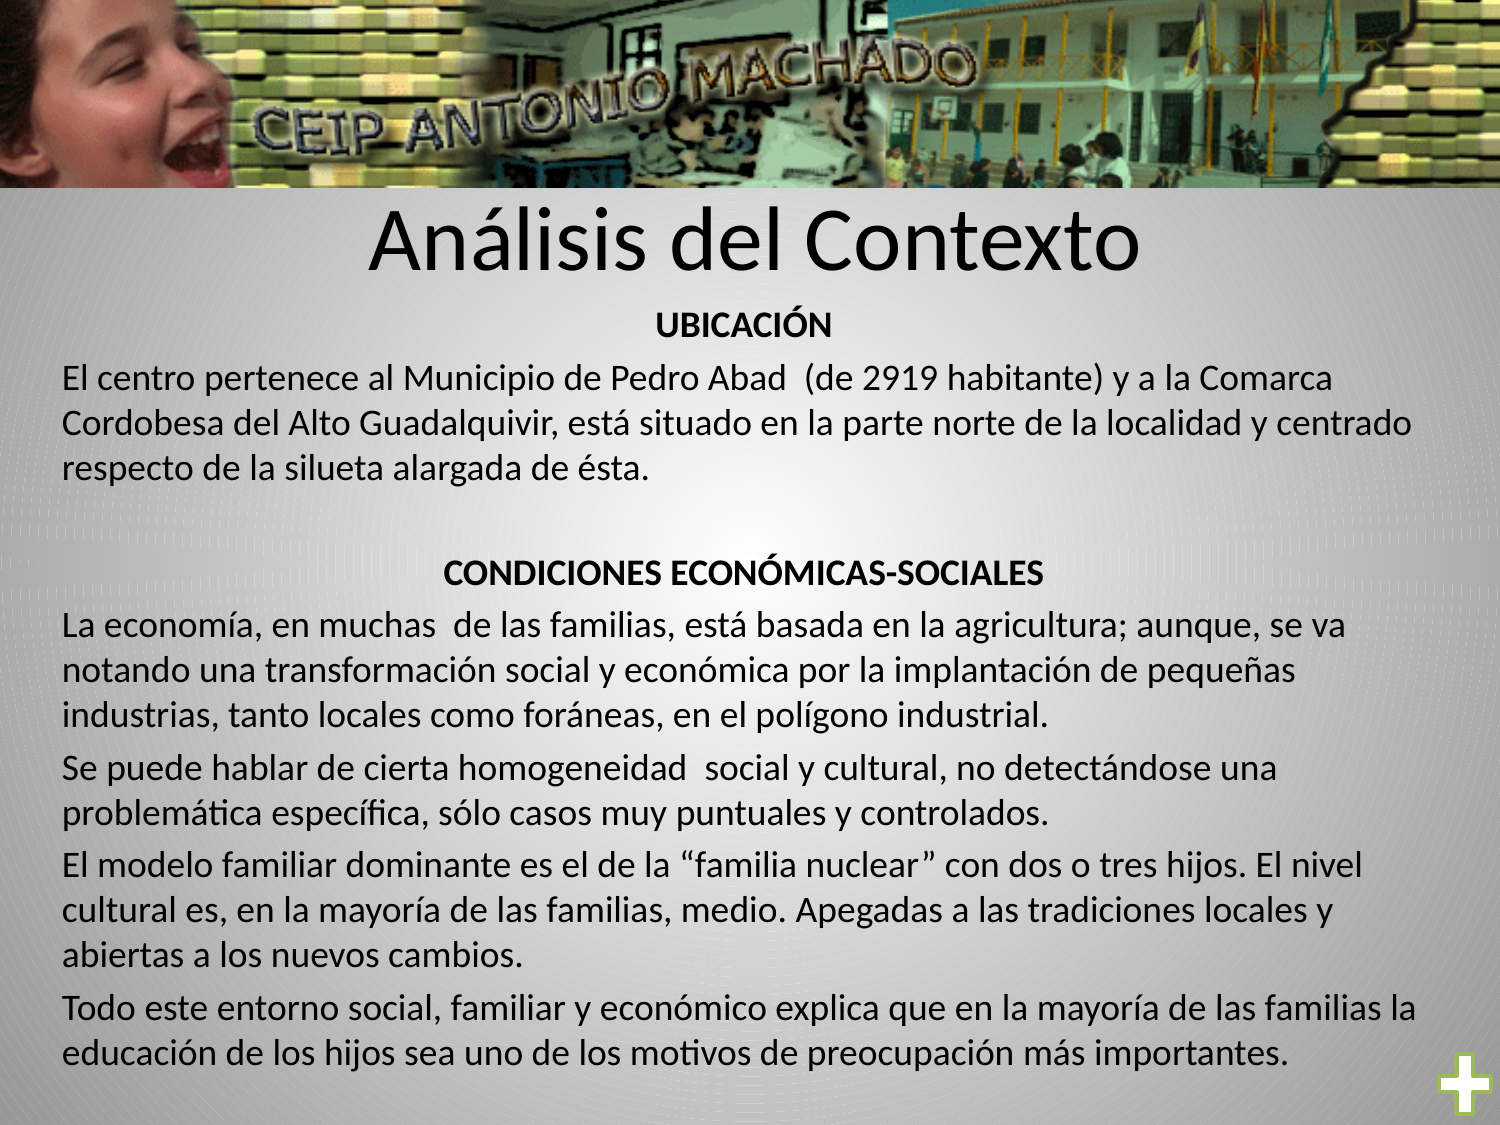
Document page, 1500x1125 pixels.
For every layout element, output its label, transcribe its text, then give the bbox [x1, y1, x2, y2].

text_box [1437, 1052, 1493, 1116]
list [0, 0, 1500, 188]
list UBICACIÓN El centro pertenece al Municipio de Pedro Abad (de 2919 habitante) y a la Comarca Cordobesa del Alto Guadalquivir, está situado en la parte norte de la localidad y centrado respecto de la silueta alargada de ésta. CONDICIONES ECONÓMICAS-SOCIALES La economía, en muchas de las familias, está basada en la agricultura; aunque, se va notando una transformación social y económica por la implantación de pequeñas industrias, tanto locales como foráneas, en el polígono industrial. Se puede hablar de cierta homogeneidad social y cultural, no detectándose una problemática específica, sólo casos muy puntuales y controlados. El modelo familiar dominante es el de la “familia nuclear” con dos o tres hijos. El nivel cultural es, en la mayoría de las familias, medio. Apegadas a las tradiciones locales y abiertas a los nuevos cambios. Todo este entorno social, familiar y económico explica que en la mayoría de las familias la educación de los hijos sea uno de los motivos de preocupación más importantes. [46, 292, 1442, 1091]
title Análisis del Contexto [304, 199, 1208, 292]
